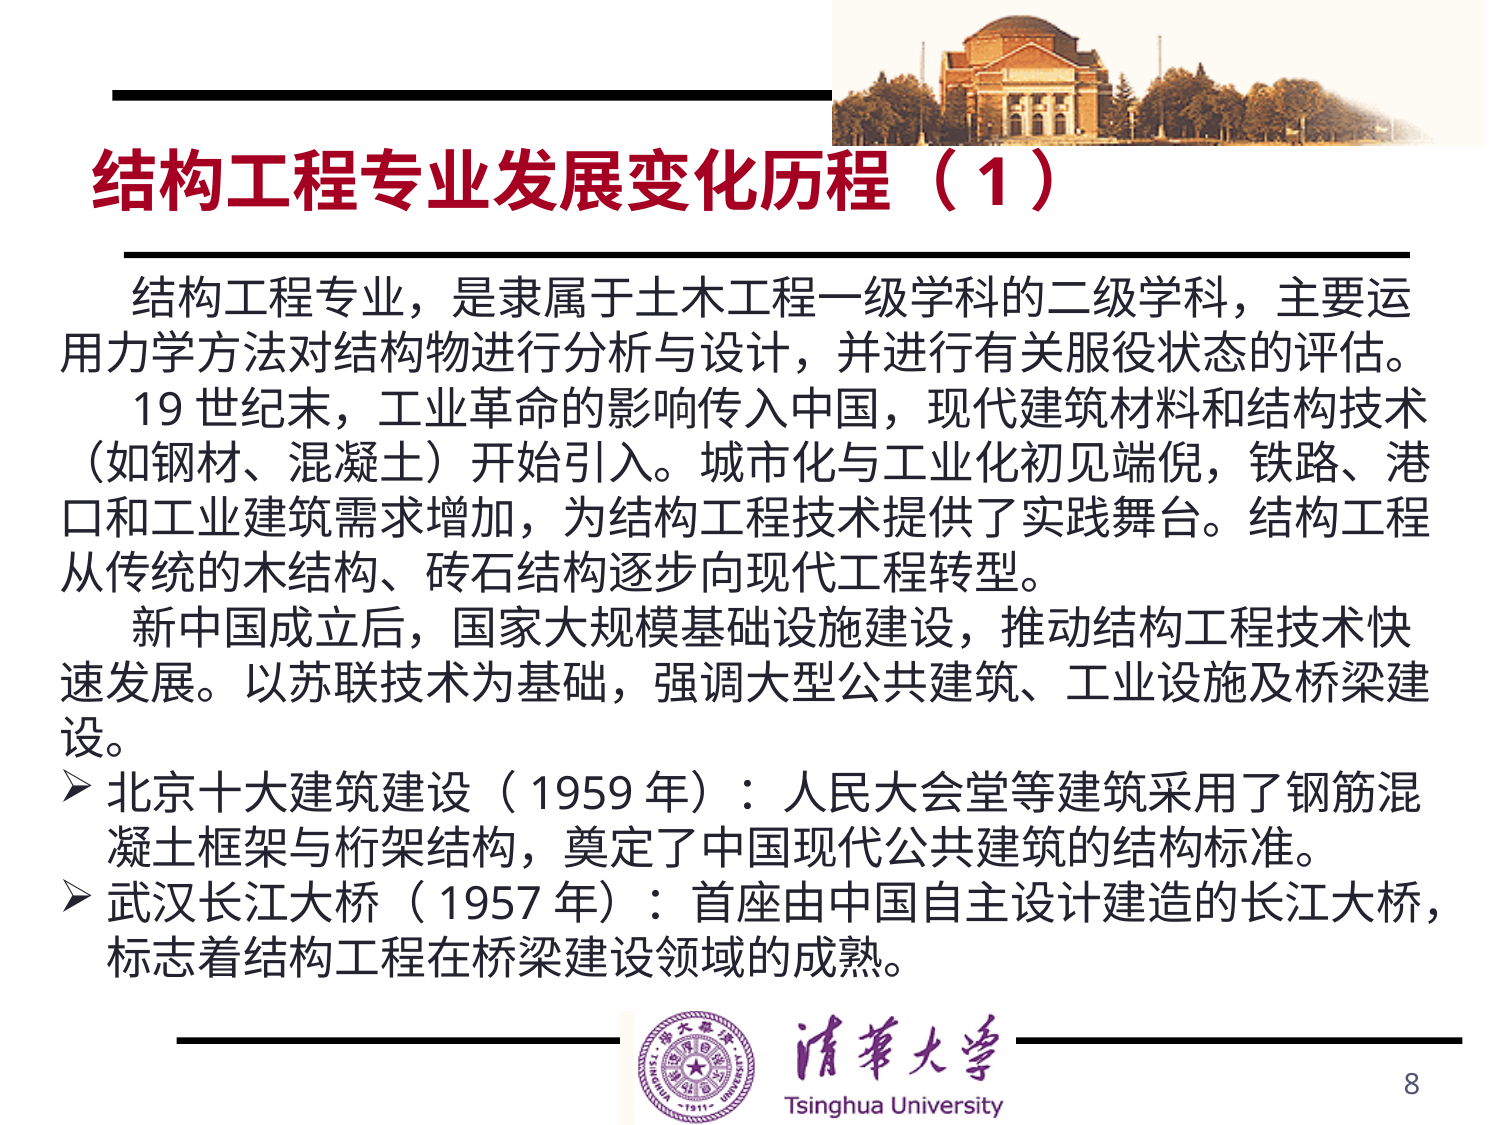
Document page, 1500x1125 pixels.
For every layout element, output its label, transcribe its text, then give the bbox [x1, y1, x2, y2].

title 结构工程专业发展变化历程（1） [76, 113, 1428, 245]
picture [832, 0, 1485, 146]
picture [620, 1011, 1016, 1125]
text_box 结构工程专业，是隶属于土木工程一级学科的二级学科，主要运用力学方法对结构物进行分析与设计，并进行有关服役状态的评估。 19世纪末，工业革命的影响传入中国，现代建筑材料和结构技术（如钢材、混凝土）开始引入。城市化与工业化初见端倪，铁路、港口和工业建筑需求增加，为结构工程技术提供了实践舞台。结构工程从传统的木结构、砖石结构逐步向现代工程转型。 新中国成立后，国家大规模基础设施建设，推动结构工程技术快速发展。以苏联技术为基础，强调大型公共建筑、工业设施及桥梁建设。 北京十大建筑建设（1959年）：人民大会堂等建筑采用了钢筋混凝土框架与桁架结构，奠定了中国现代公共建筑的结构标准。 武汉长江大桥（1957年）：首座由中国自主设计建造的长江大桥，标志着结构工程在桥梁建设领域的成熟。 [44, 261, 1454, 992]
